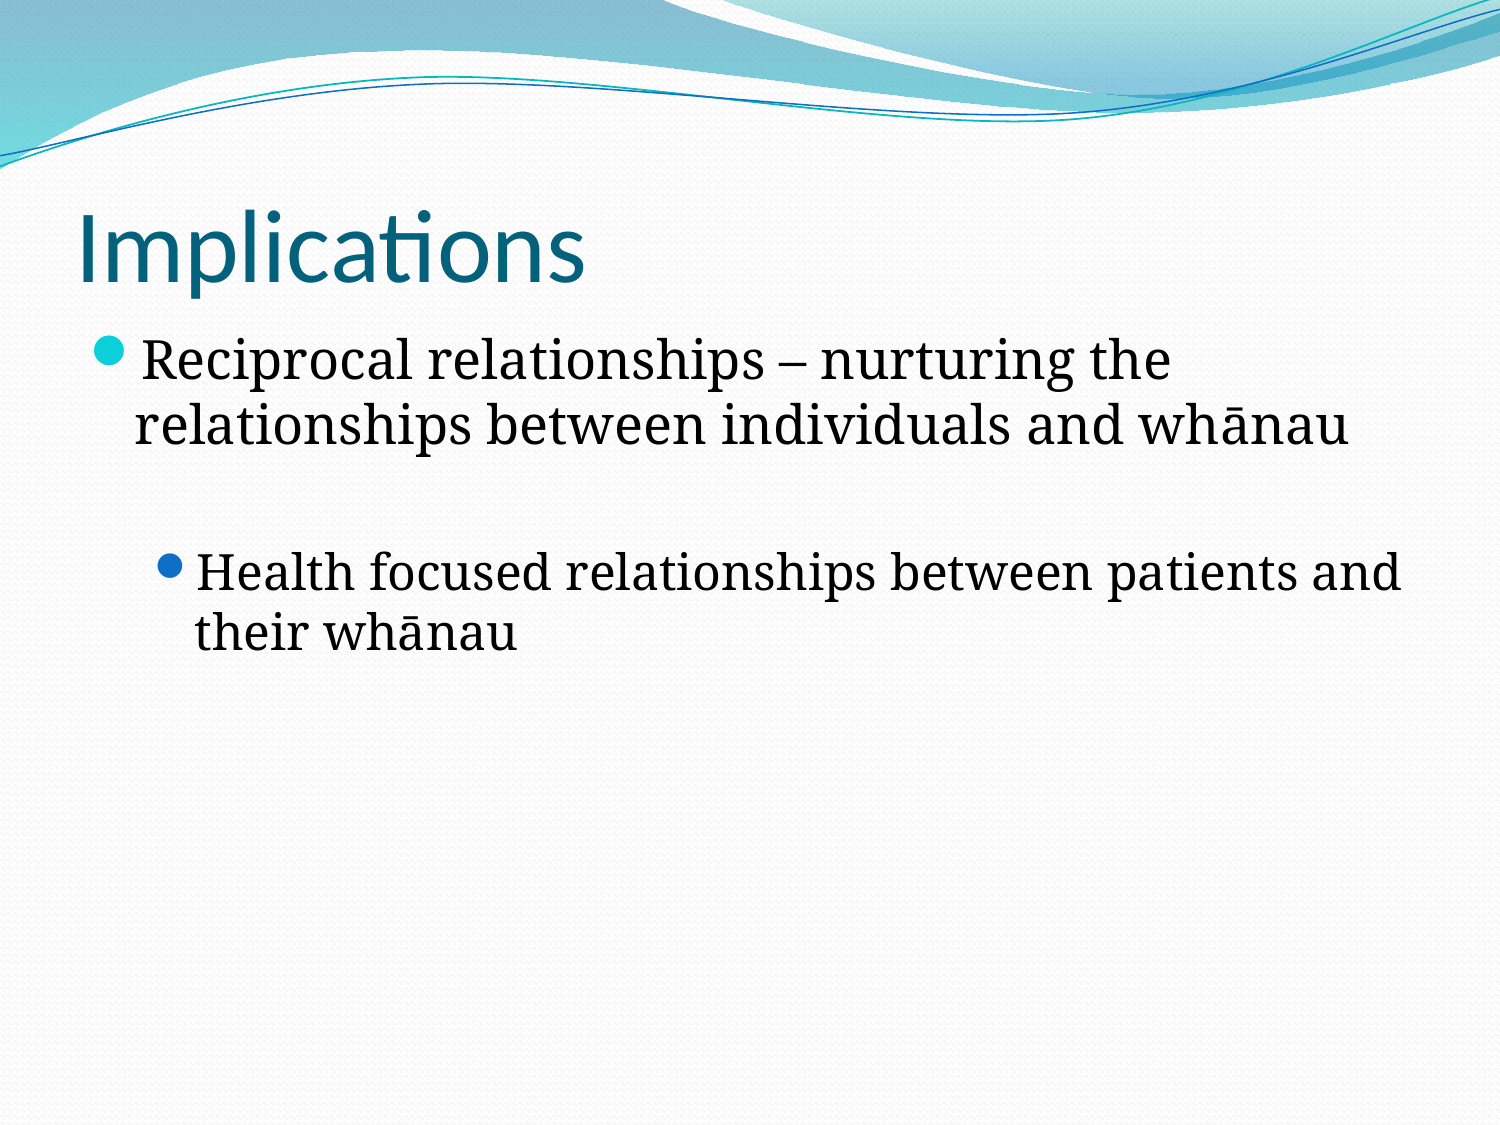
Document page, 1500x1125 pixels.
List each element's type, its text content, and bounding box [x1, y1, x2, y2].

title Implications [75, 115, 1425, 303]
list Reciprocal relationships – nurturing the relationships between individuals and whānau Health focused relationships between patients and their whānau [75, 317, 1425, 1038]
